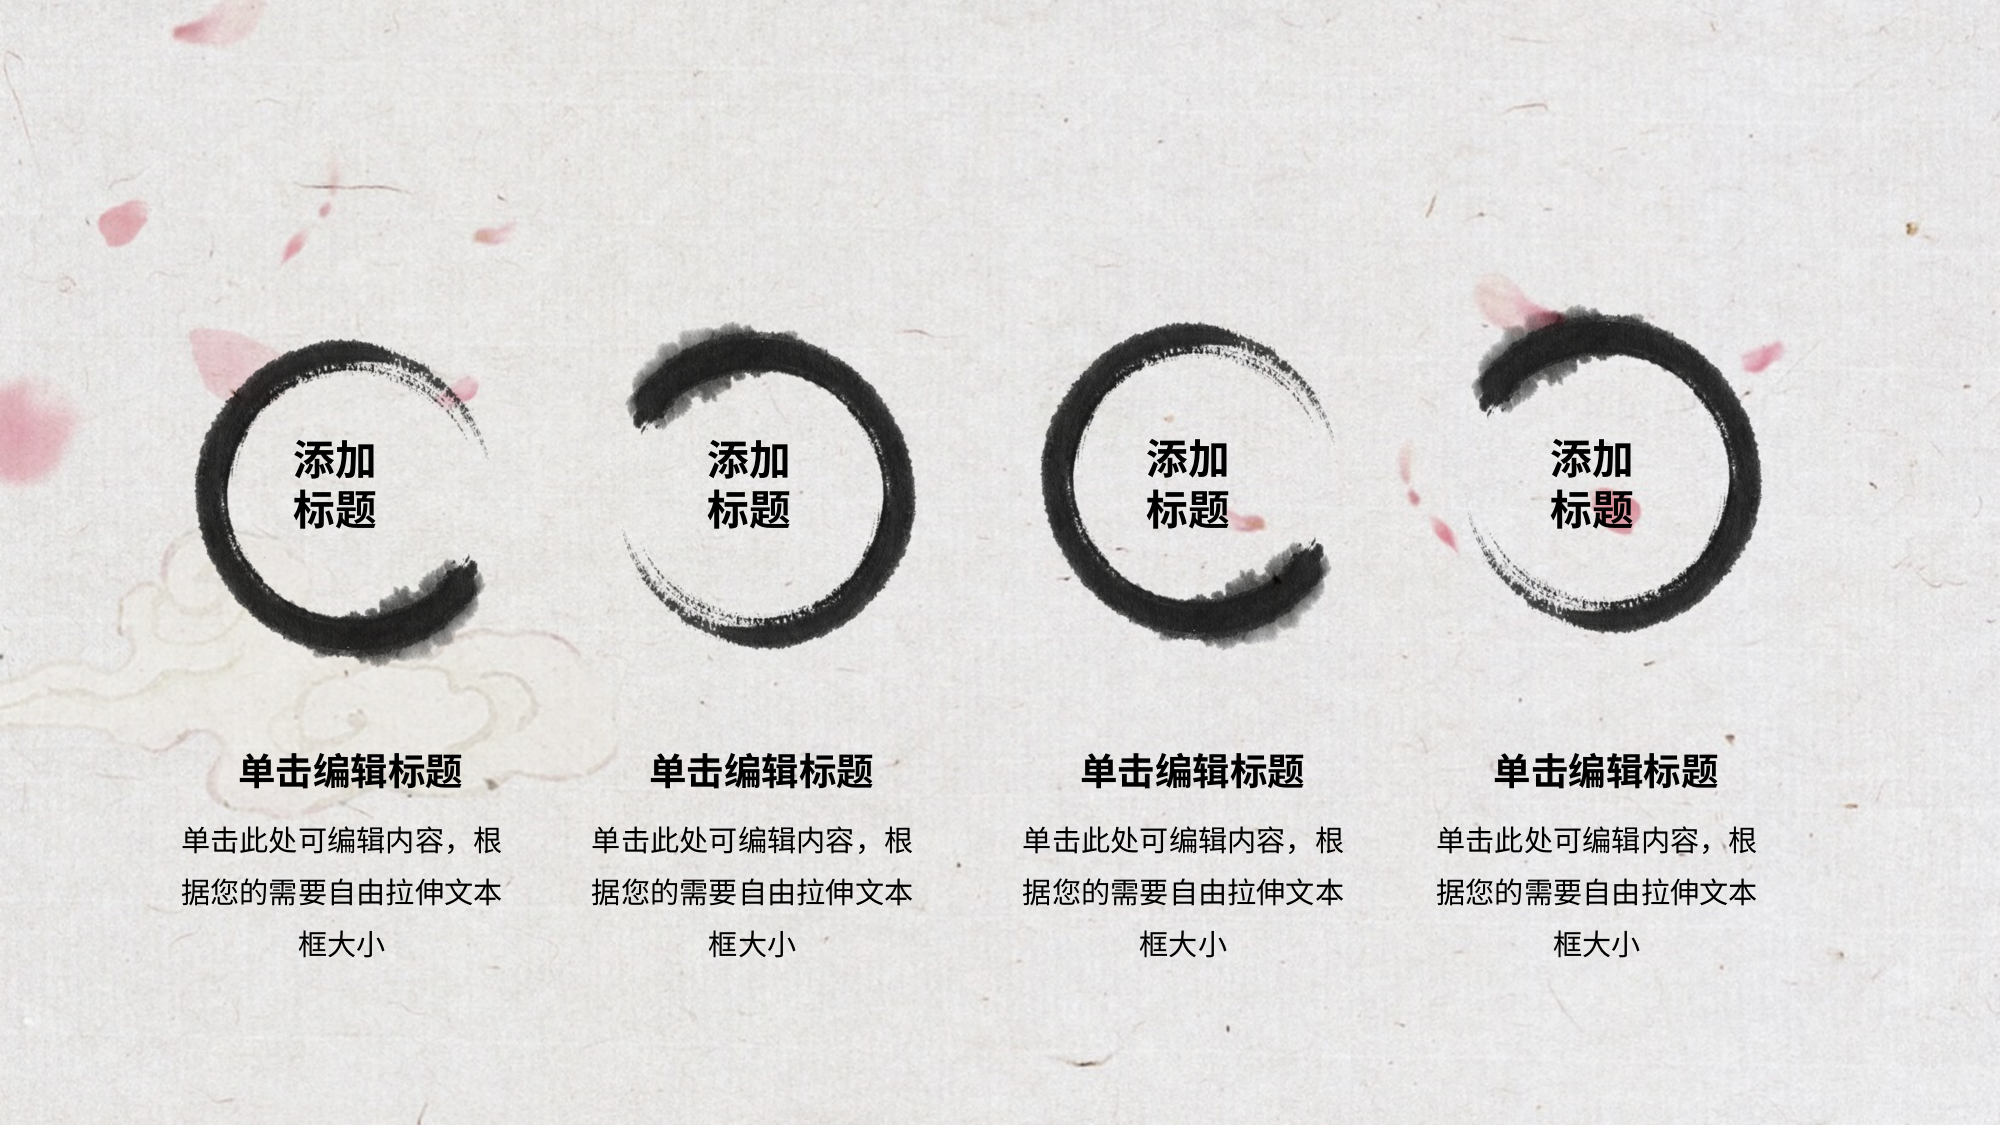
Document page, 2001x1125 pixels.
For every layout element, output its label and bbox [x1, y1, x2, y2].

text_box [598, 318, 925, 671]
text_box [1030, 301, 1358, 654]
picture [0, 0, 2000, 1125]
text_box [185, 318, 512, 671]
text_box [1444, 301, 1771, 654]
